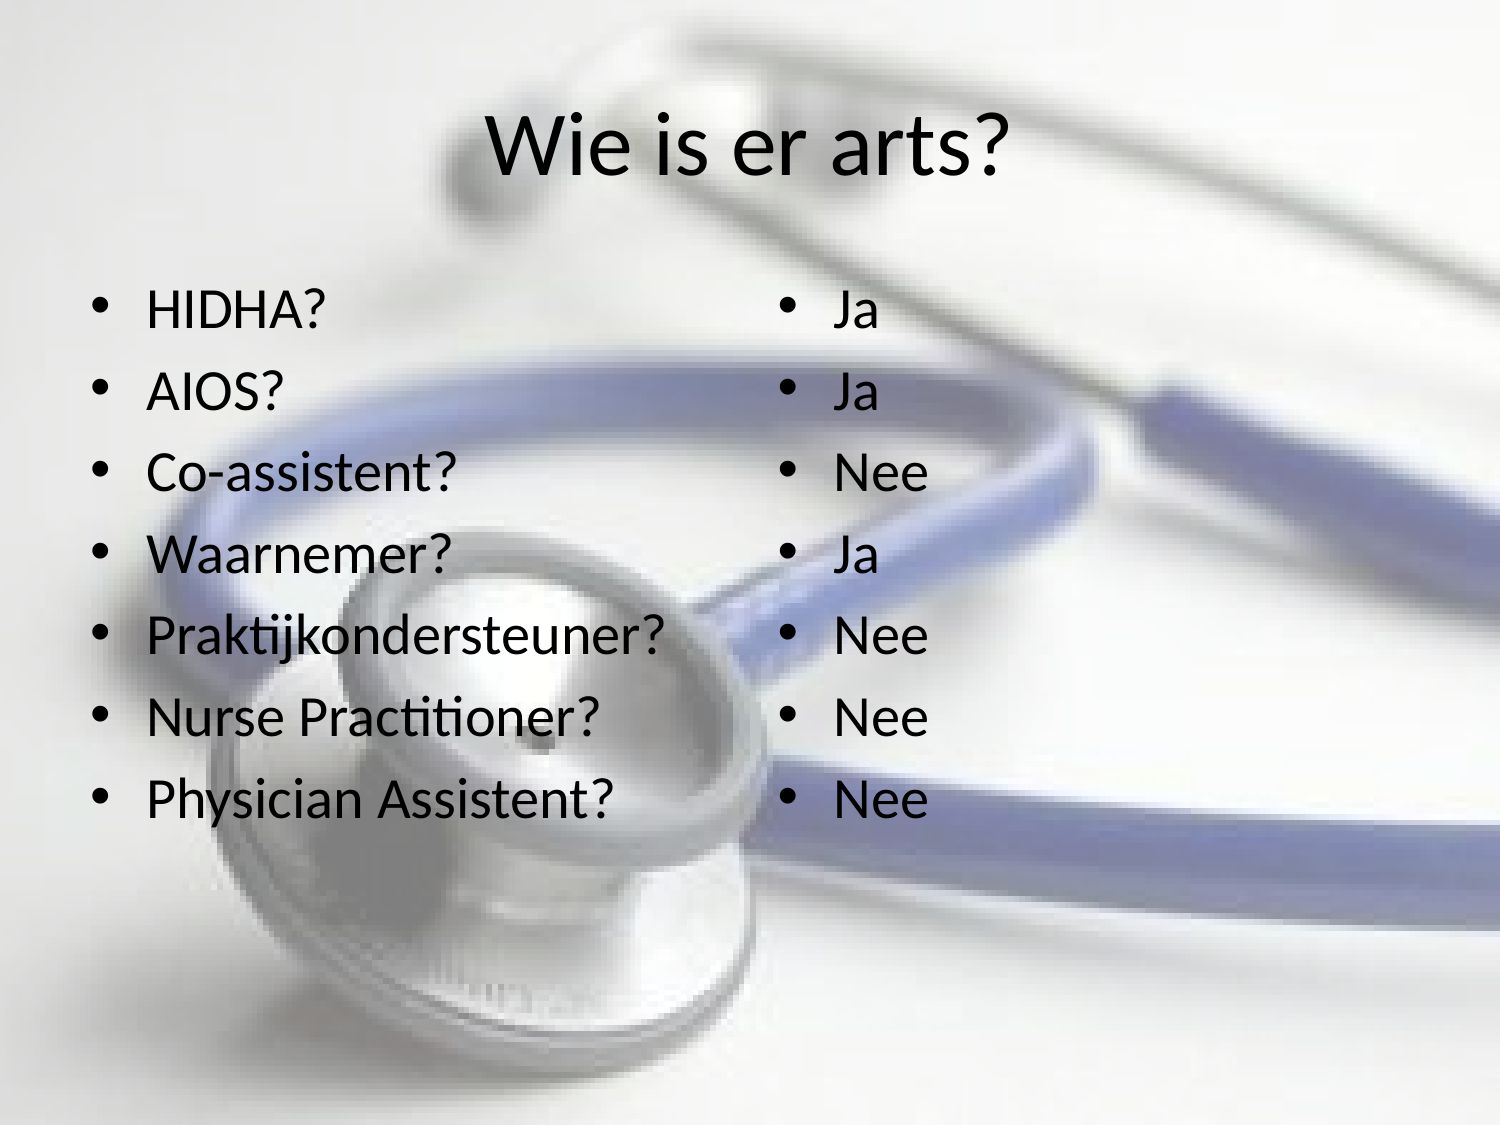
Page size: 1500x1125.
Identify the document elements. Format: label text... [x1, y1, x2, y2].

list HIDHA? AIOS? Co-assistent? Waarnemer? Praktijkondersteuner? Nurse Practitioner? Physician Assistent? [75, 262, 738, 1005]
title Wie is er arts? [75, 45, 1425, 233]
list Ja Ja Nee Ja Nee Nee Nee [762, 262, 1425, 1005]
